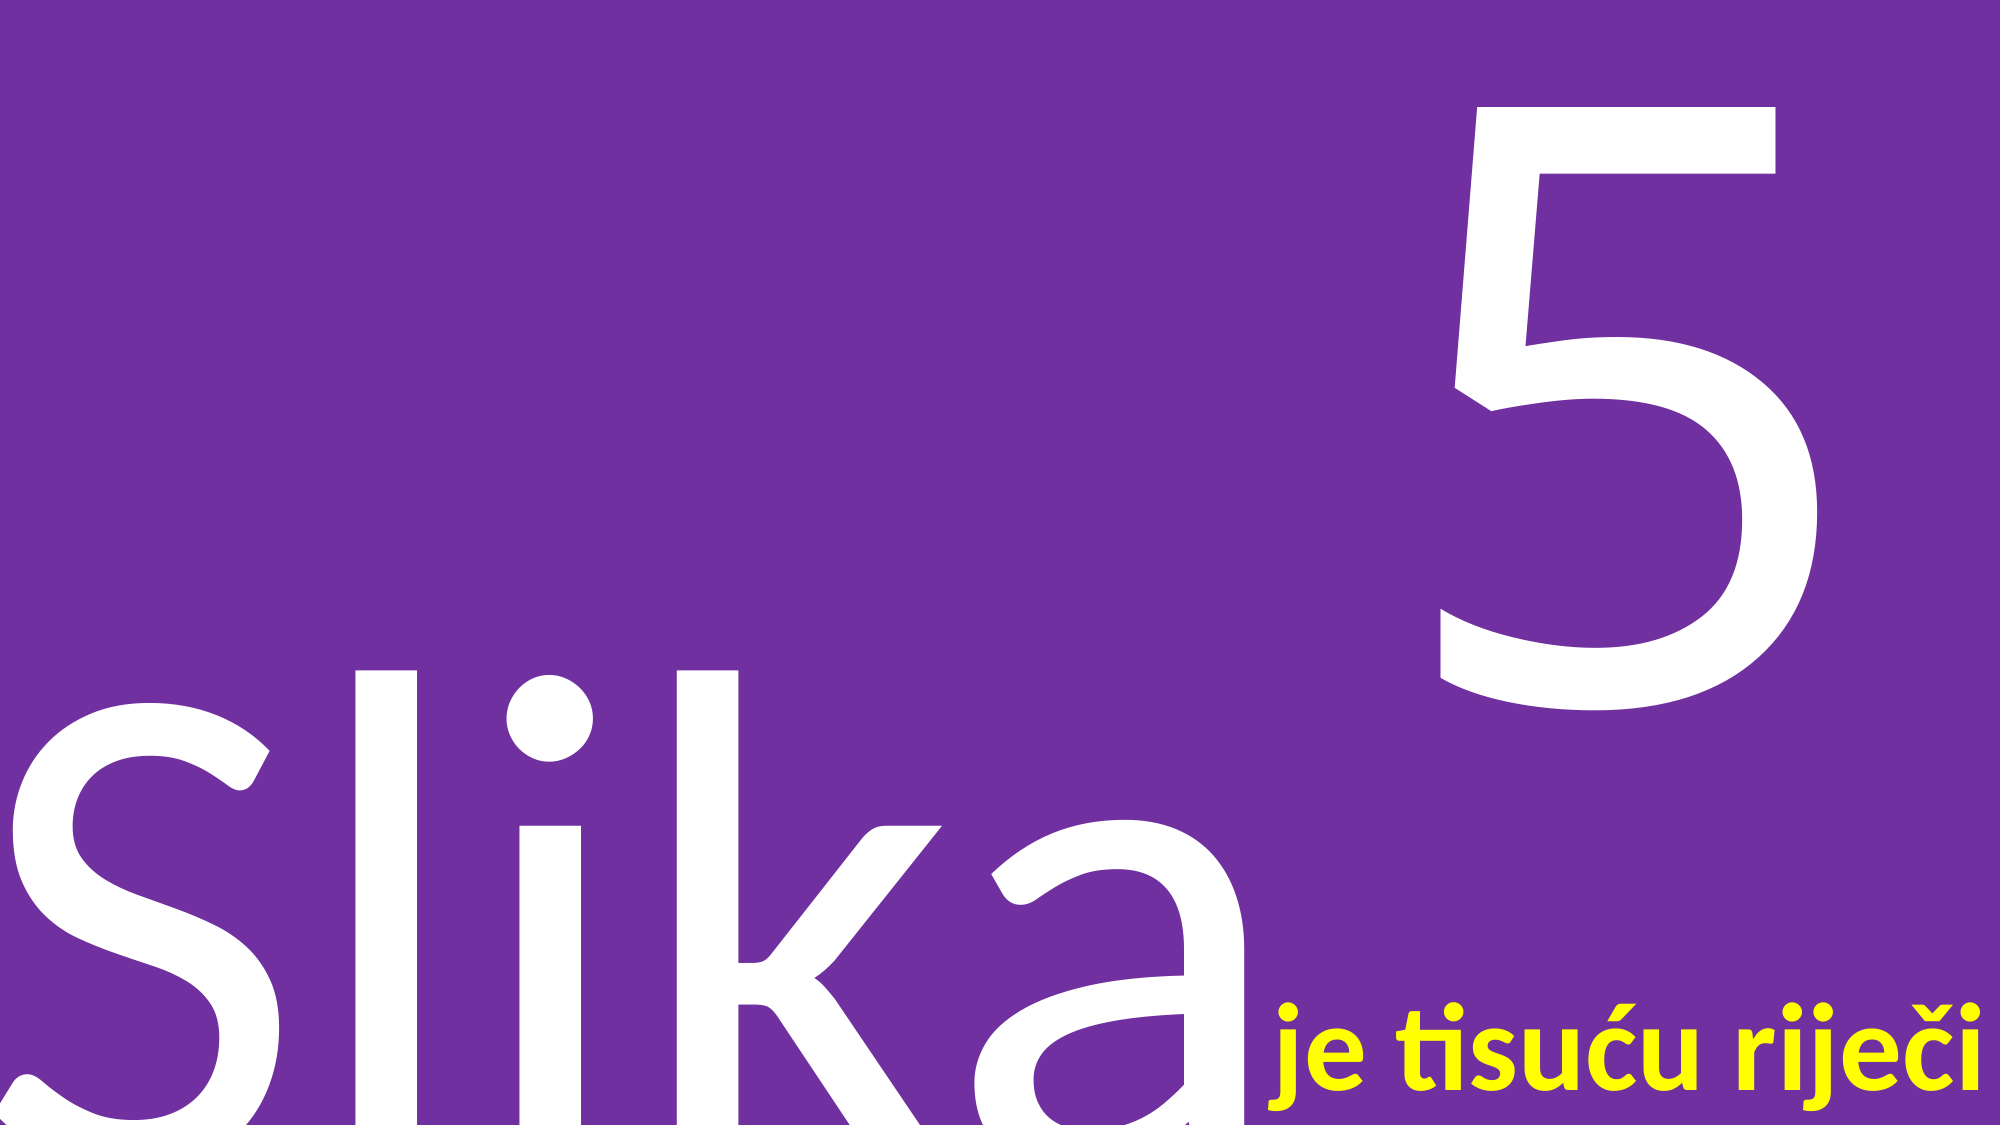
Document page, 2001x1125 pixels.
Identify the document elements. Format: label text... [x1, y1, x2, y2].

text_box Slika [0, 444, 1433, 1125]
text_box 5 [1373, 0, 2000, 877]
text_box je tisuću riječi [1257, 958, 2000, 1124]
